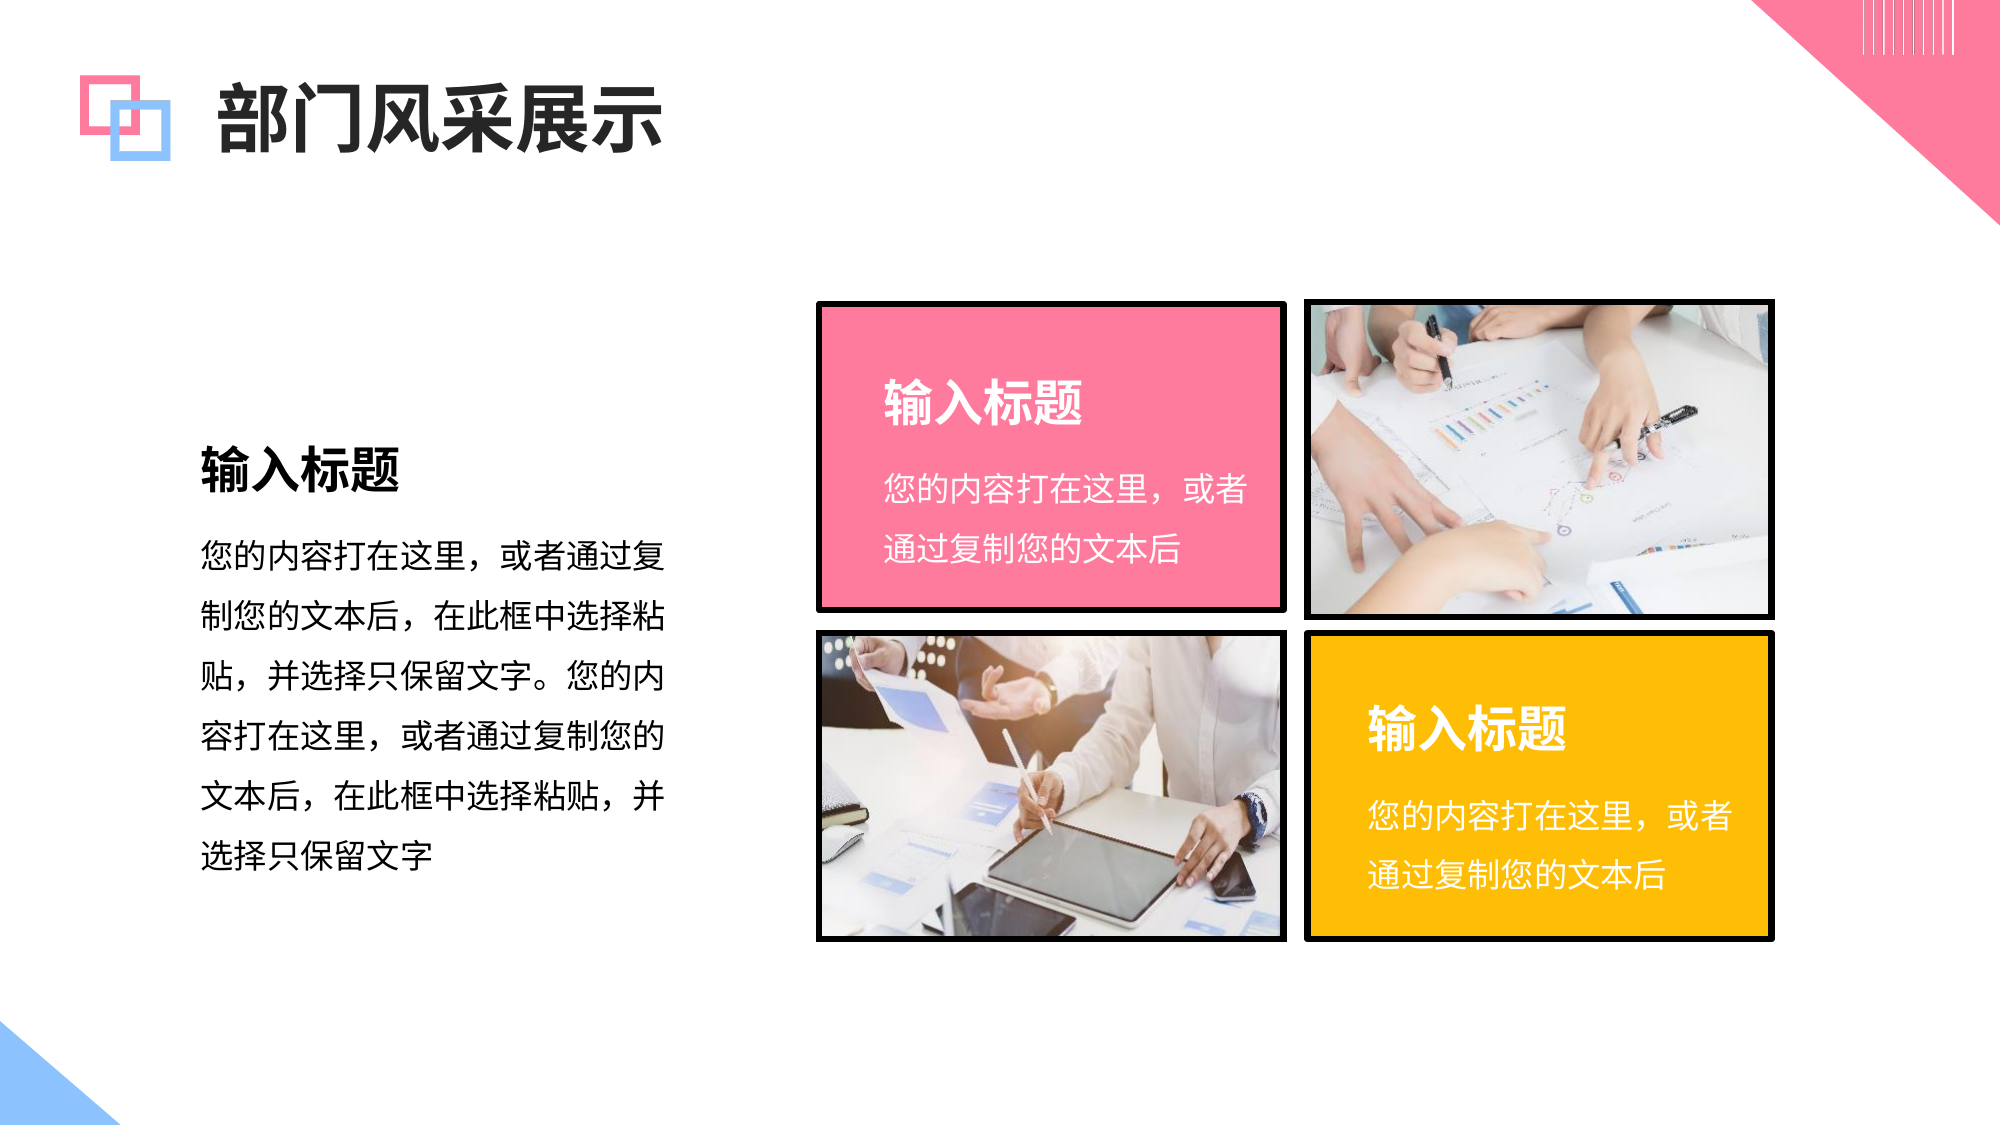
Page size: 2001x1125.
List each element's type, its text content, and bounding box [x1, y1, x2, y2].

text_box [57, 63, 748, 170]
text_box 输入标题 [200, 438, 423, 500]
picture [1856, 0, 1960, 64]
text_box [819, 301, 1772, 940]
text_box 您的内容打在这里，或者通过复制您的文本后，在此框中选择粘贴，并选择只保留文字。您的内容打在这里，或者通过复制您的文本后，在此框中选择粘贴，并选择只保留文字 [200, 515, 674, 876]
